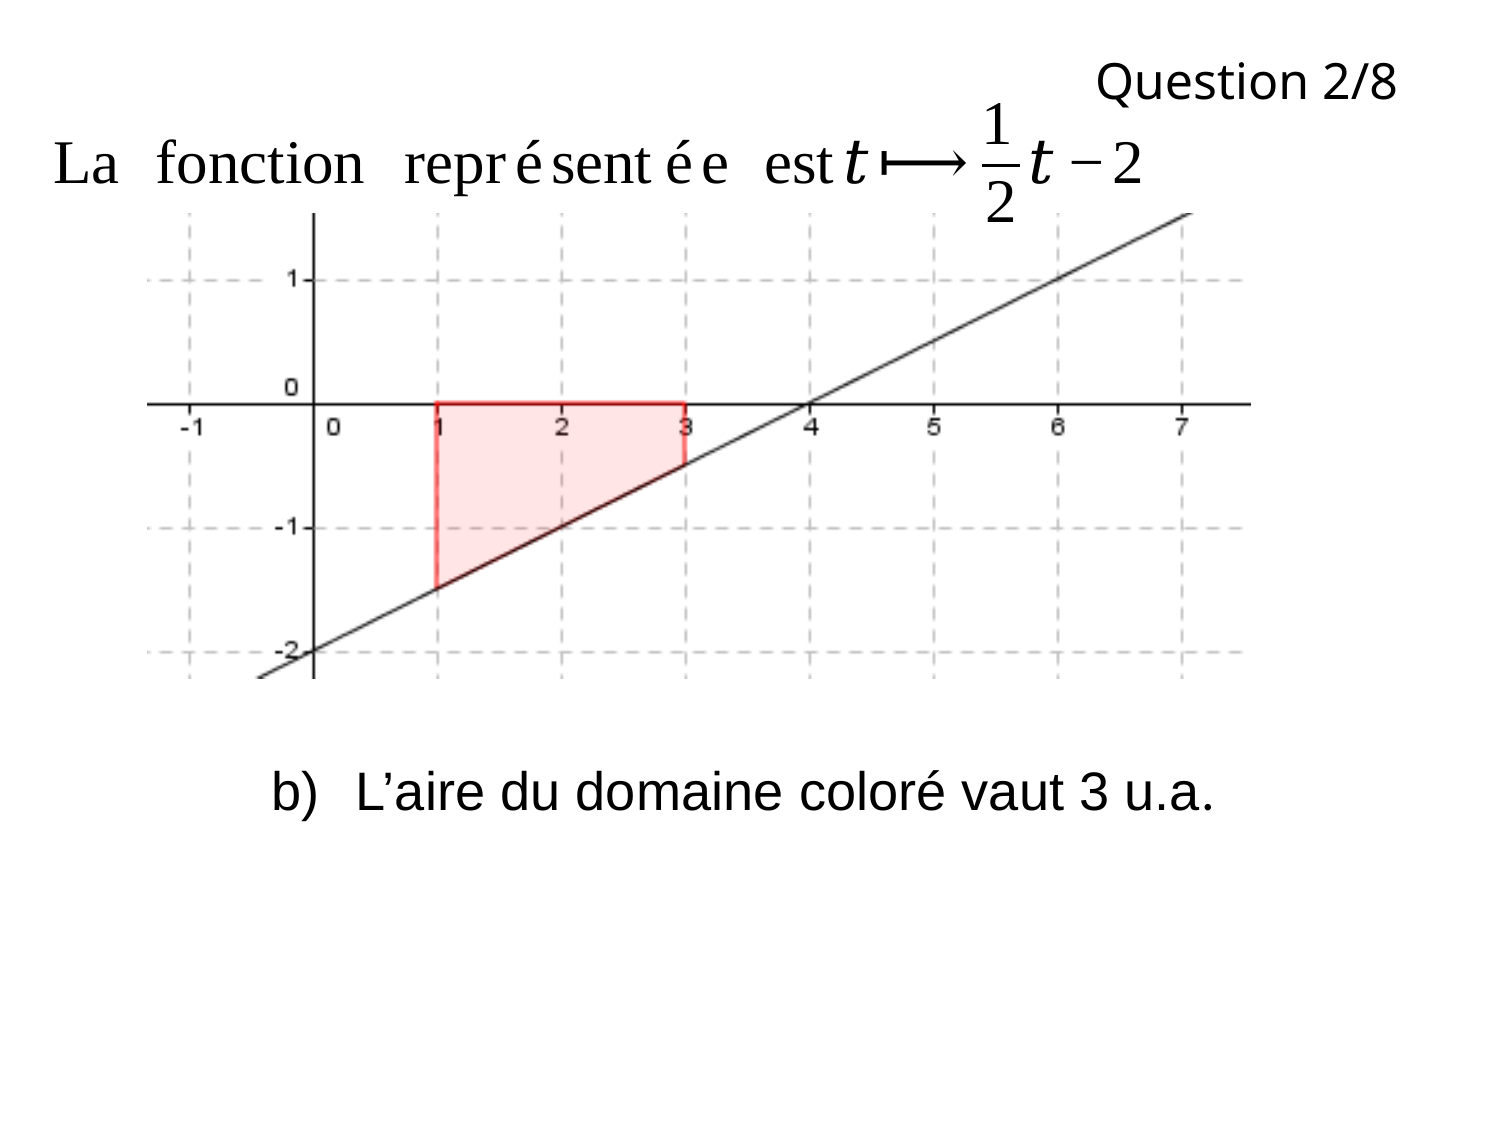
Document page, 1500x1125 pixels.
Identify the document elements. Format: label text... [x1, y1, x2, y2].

picture [147, 212, 1251, 680]
text_box Question 2/8 [1080, 42, 1483, 118]
